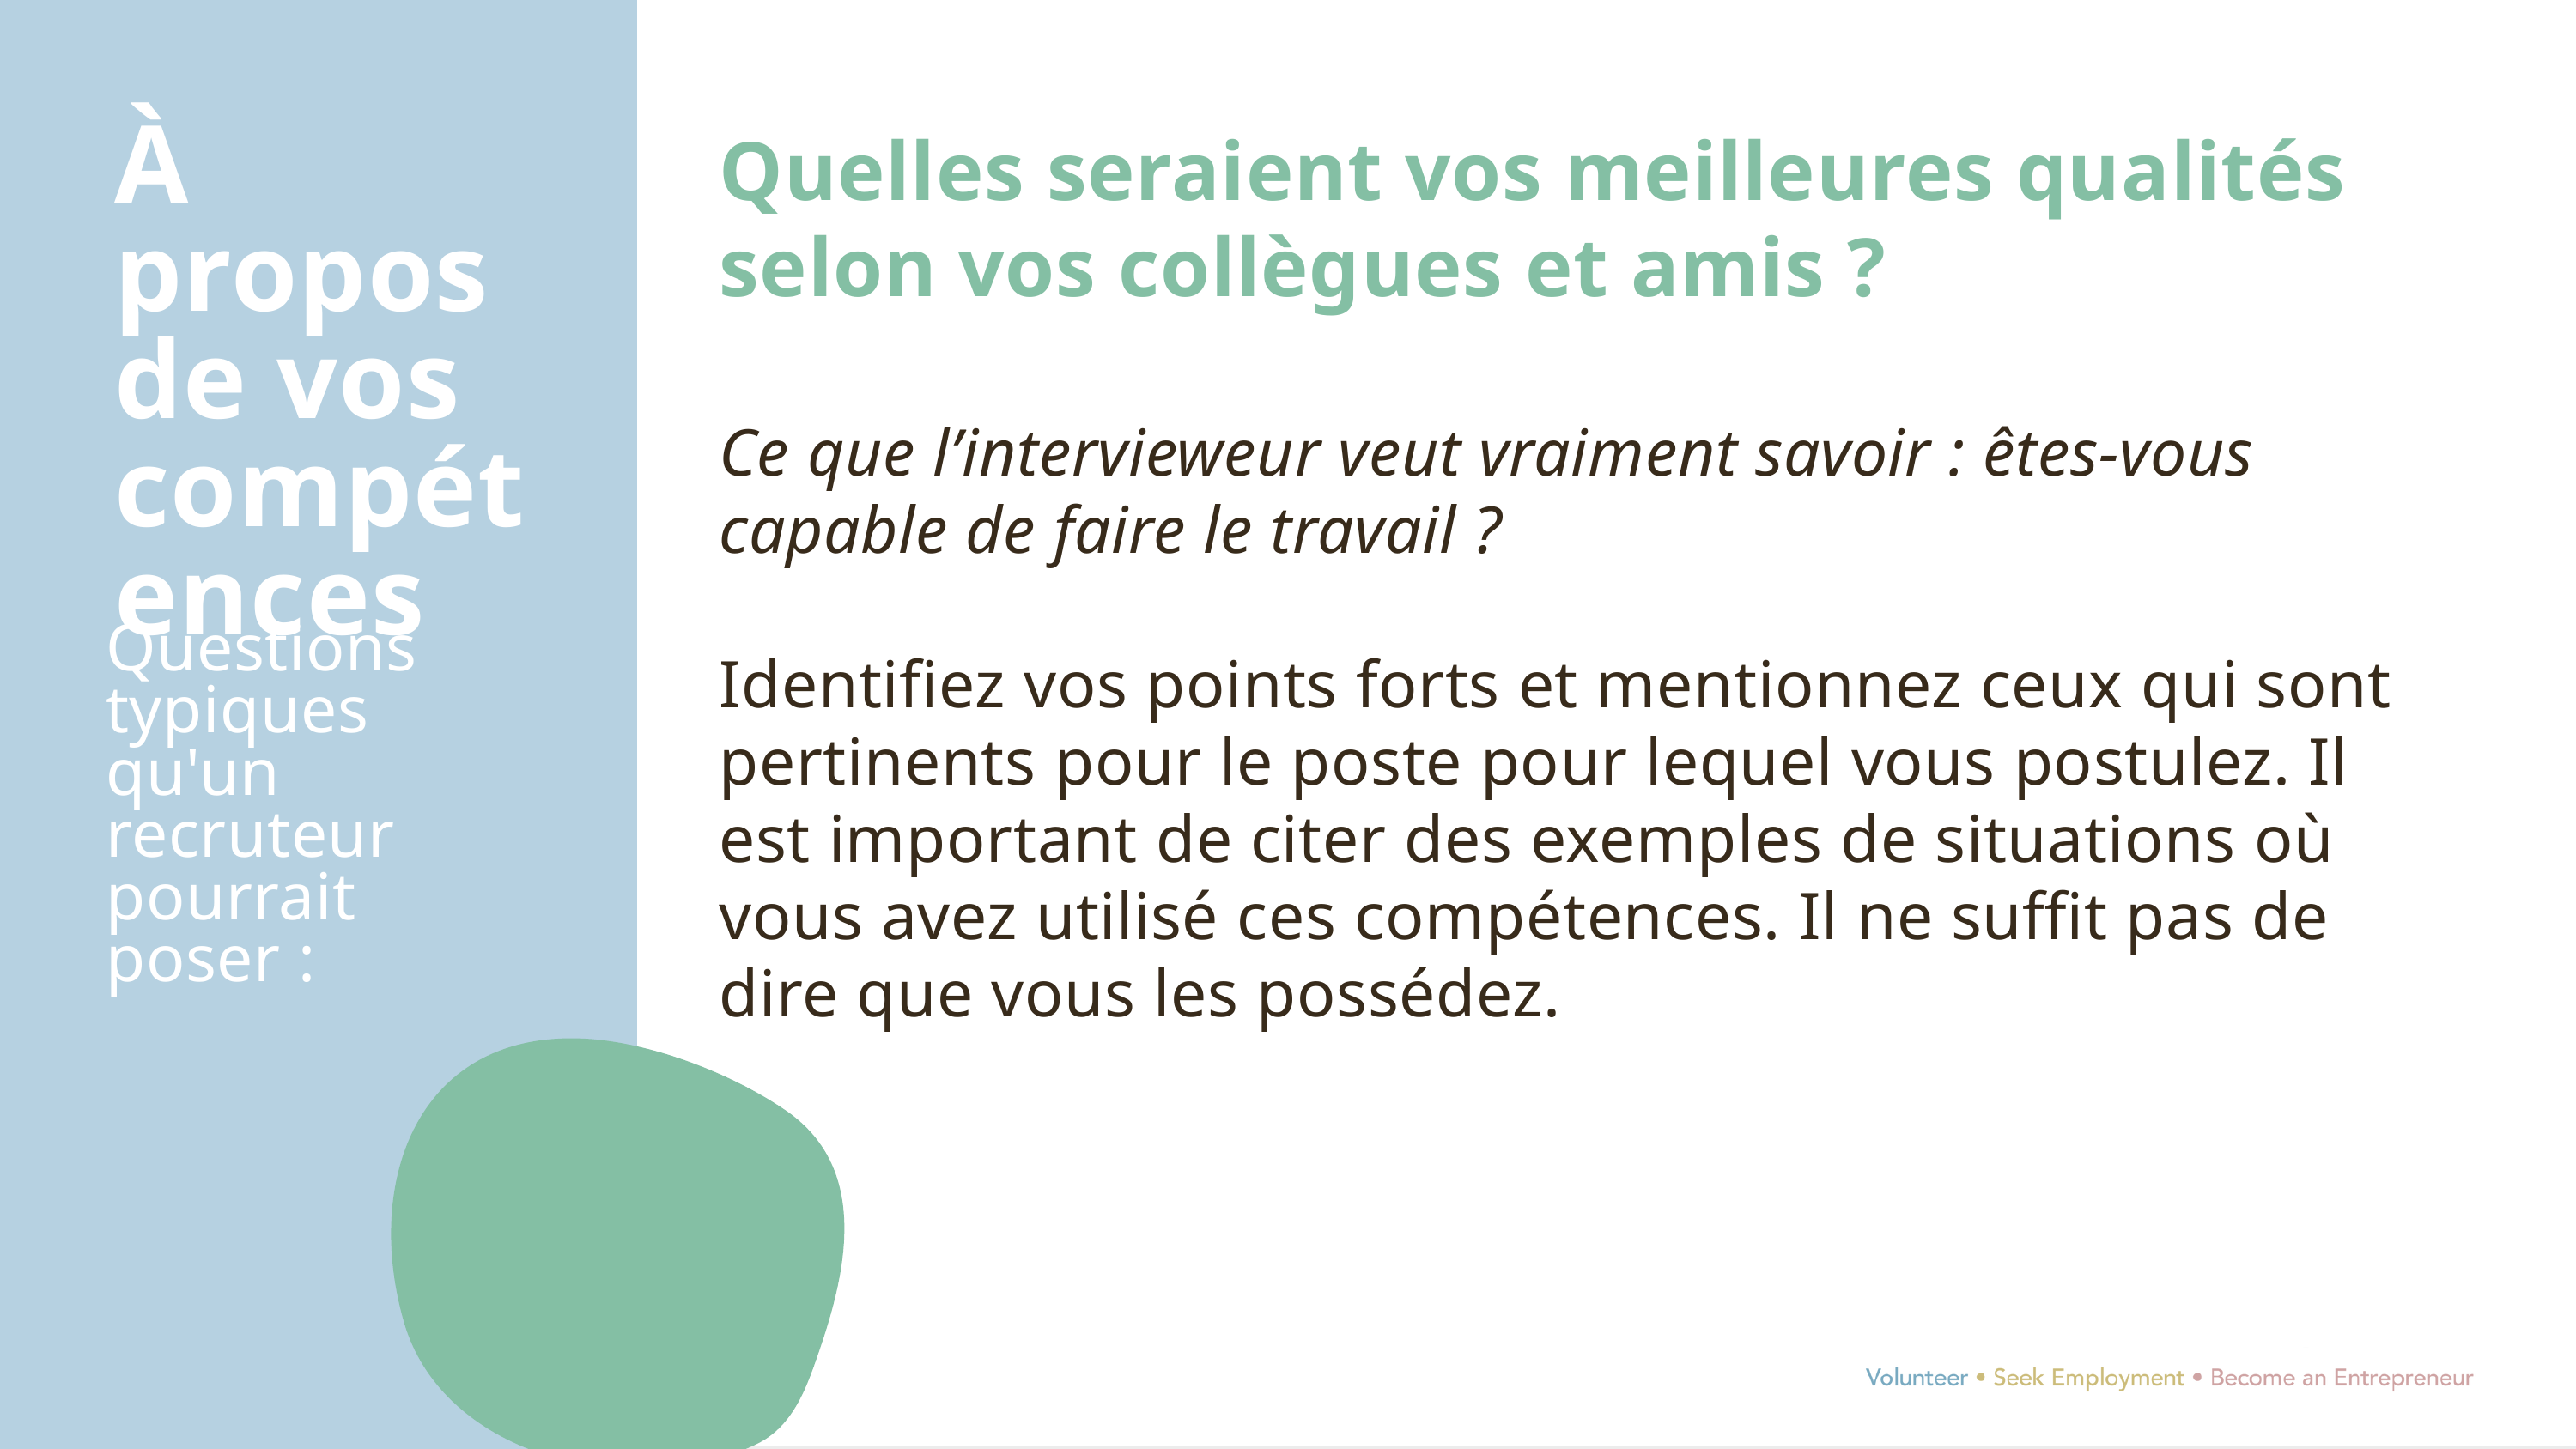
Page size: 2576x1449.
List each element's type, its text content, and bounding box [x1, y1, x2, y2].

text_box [0, 0, 638, 1449]
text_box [844, 1446, 2570, 1449]
text_box [1827, 1347, 2538, 1421]
text_box Ce que l’intervieweur veut vraiment savoir : êtes-vous capable de faire le travail ? Identifiez vos points forts et mentionnez ceux qui sont pertinents pour le poste pour lequel vous postulez. Il est important de citer des exemples de situations où vous avez utilisé ces compétences. Il ne suffit pas de dire que vous les possédez. [719, 411, 2452, 1107]
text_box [399, 1024, 841, 1449]
text_box Quelles seraient vos meilleures qualités selon vos collègues et amis ? [719, 119, 2369, 313]
